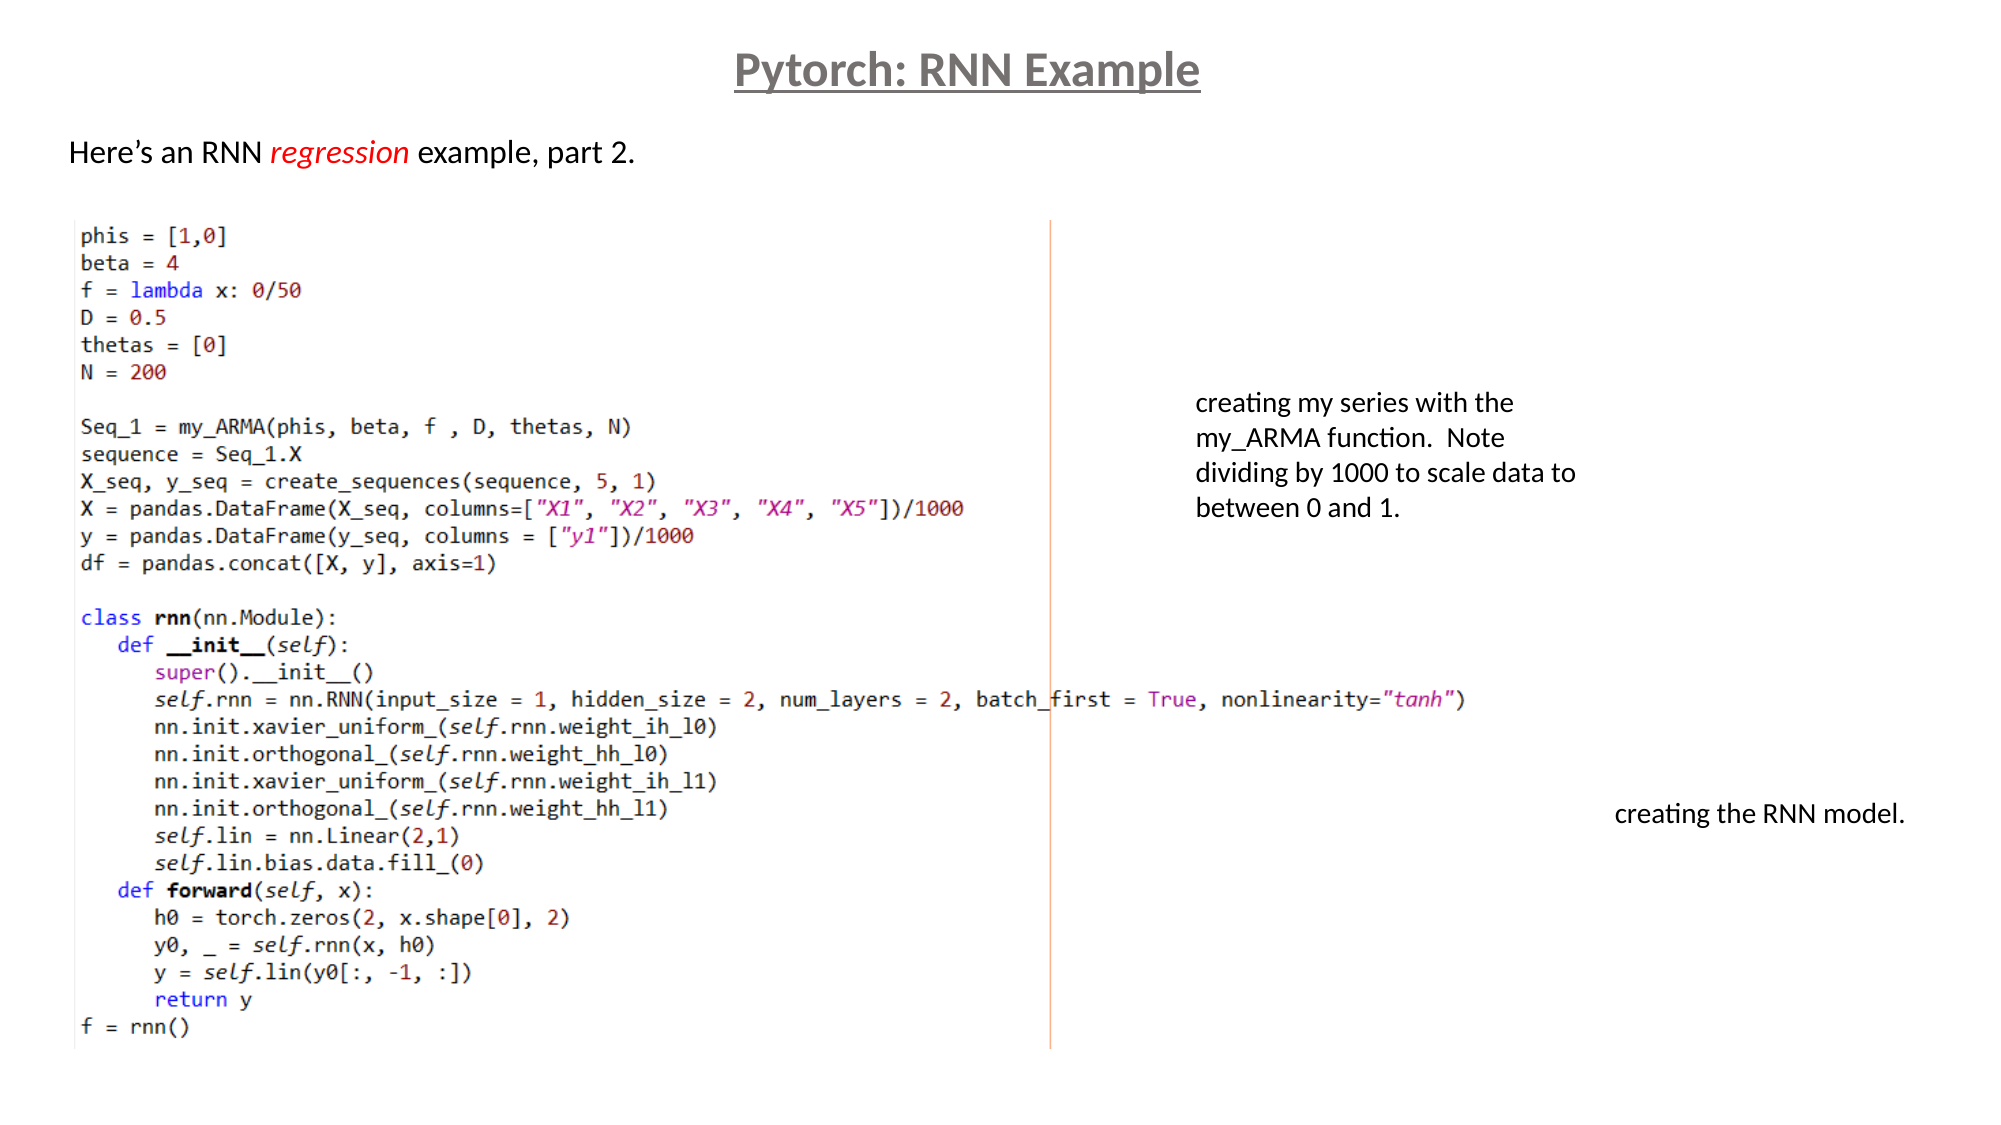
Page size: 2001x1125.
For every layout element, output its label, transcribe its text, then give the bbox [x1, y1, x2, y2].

picture [74, 220, 1471, 1049]
text_box creating my series with the my_ARMA function. Note dividing by 1000 to scale data to between 0 and 1. [1471, 375, 1613, 531]
text_box creating the RNN model. [1600, 786, 1939, 837]
text_box Here’s an RNN regression example, part 2. [54, 123, 737, 178]
text_box Pytorch: RNN Example [719, 29, 1216, 104]
